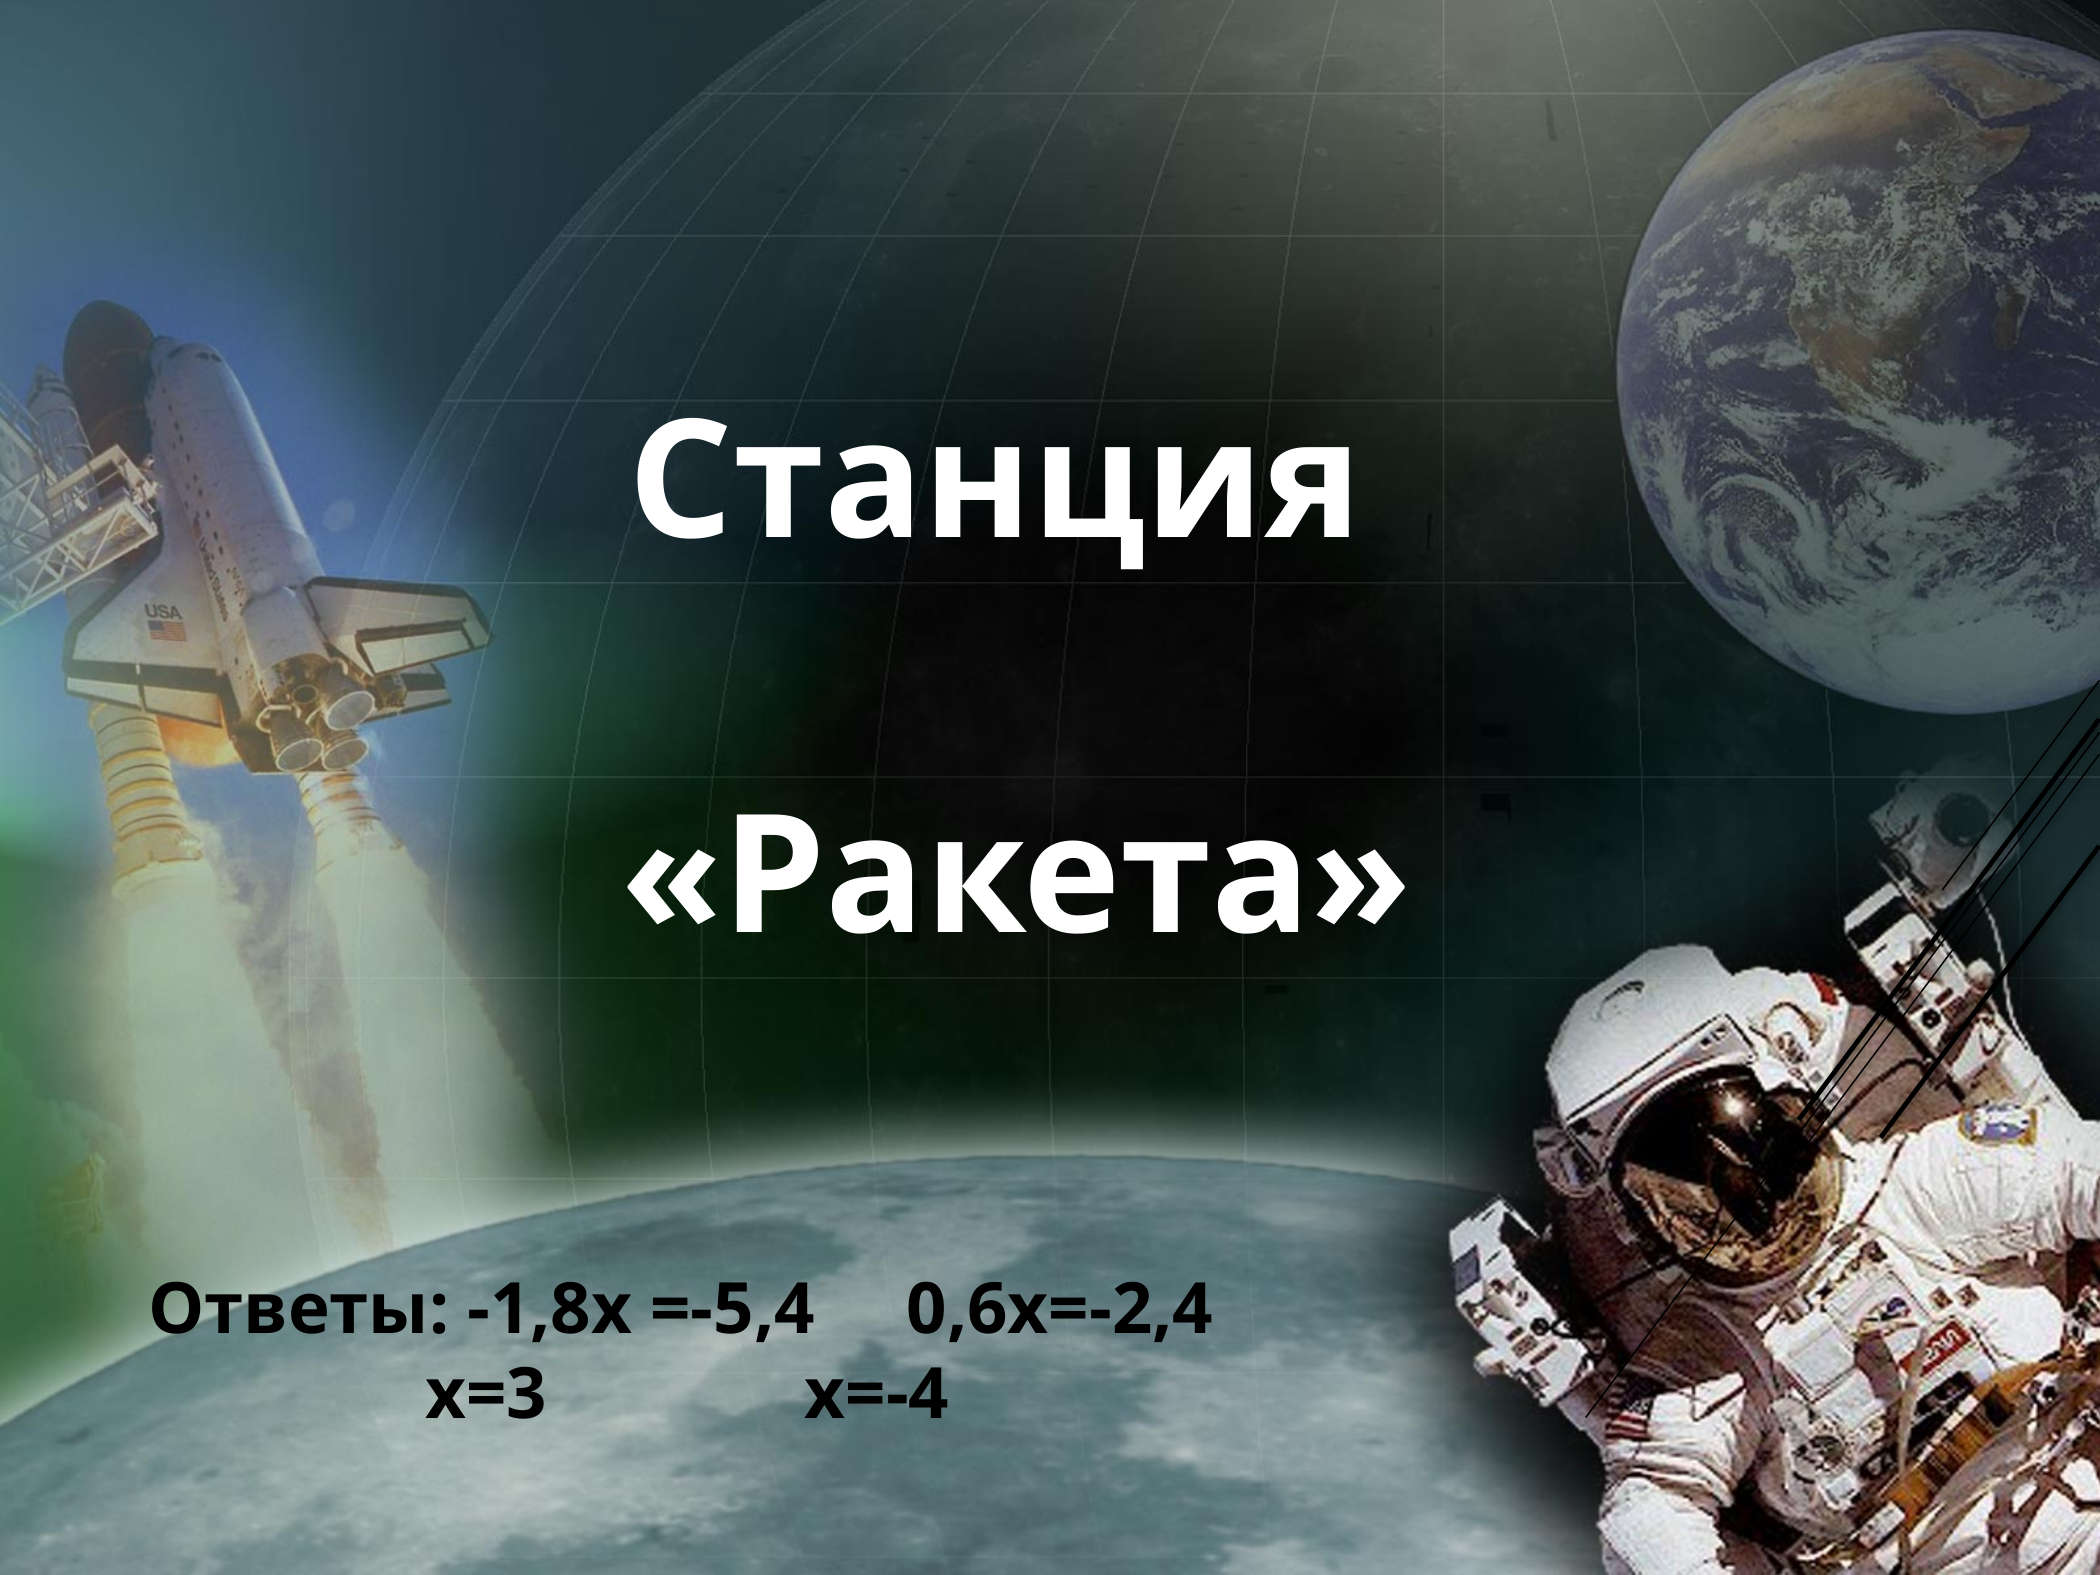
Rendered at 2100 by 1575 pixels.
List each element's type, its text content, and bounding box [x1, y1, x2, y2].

picture [0, 0, 2100, 1575]
text_box Ответы: -1,8х =-5,4 0,6х=-2,4 х=3 х=-4 [148, 1175, 1619, 1521]
text_box Станция «Ракета» [582, 363, 1451, 921]
